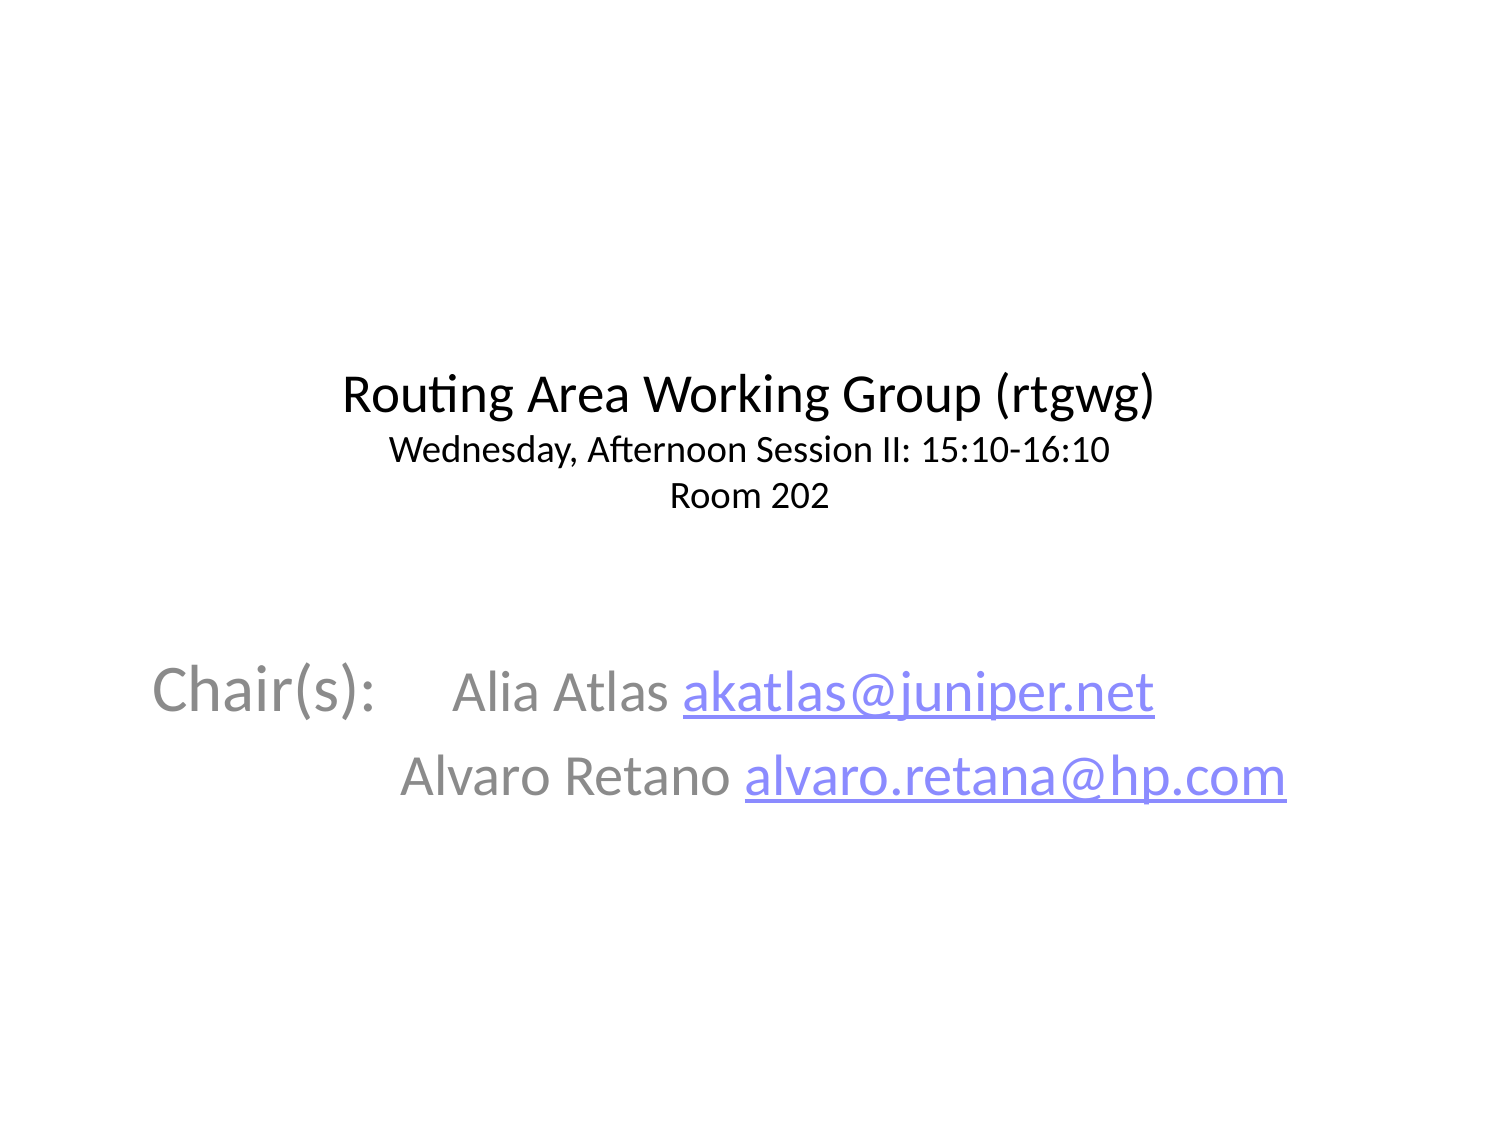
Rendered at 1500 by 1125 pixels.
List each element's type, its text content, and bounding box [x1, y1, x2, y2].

subtitle Chair(s): Alia Atlas akatlas@juniper.net Alvaro Retano alvaro.retana@hp.com [137, 637, 1325, 925]
title Routing Area Working Group (rtgwg) Wednesday, Afternoon Session II: 15:10-16:10 Room 202 [112, 349, 1388, 591]
